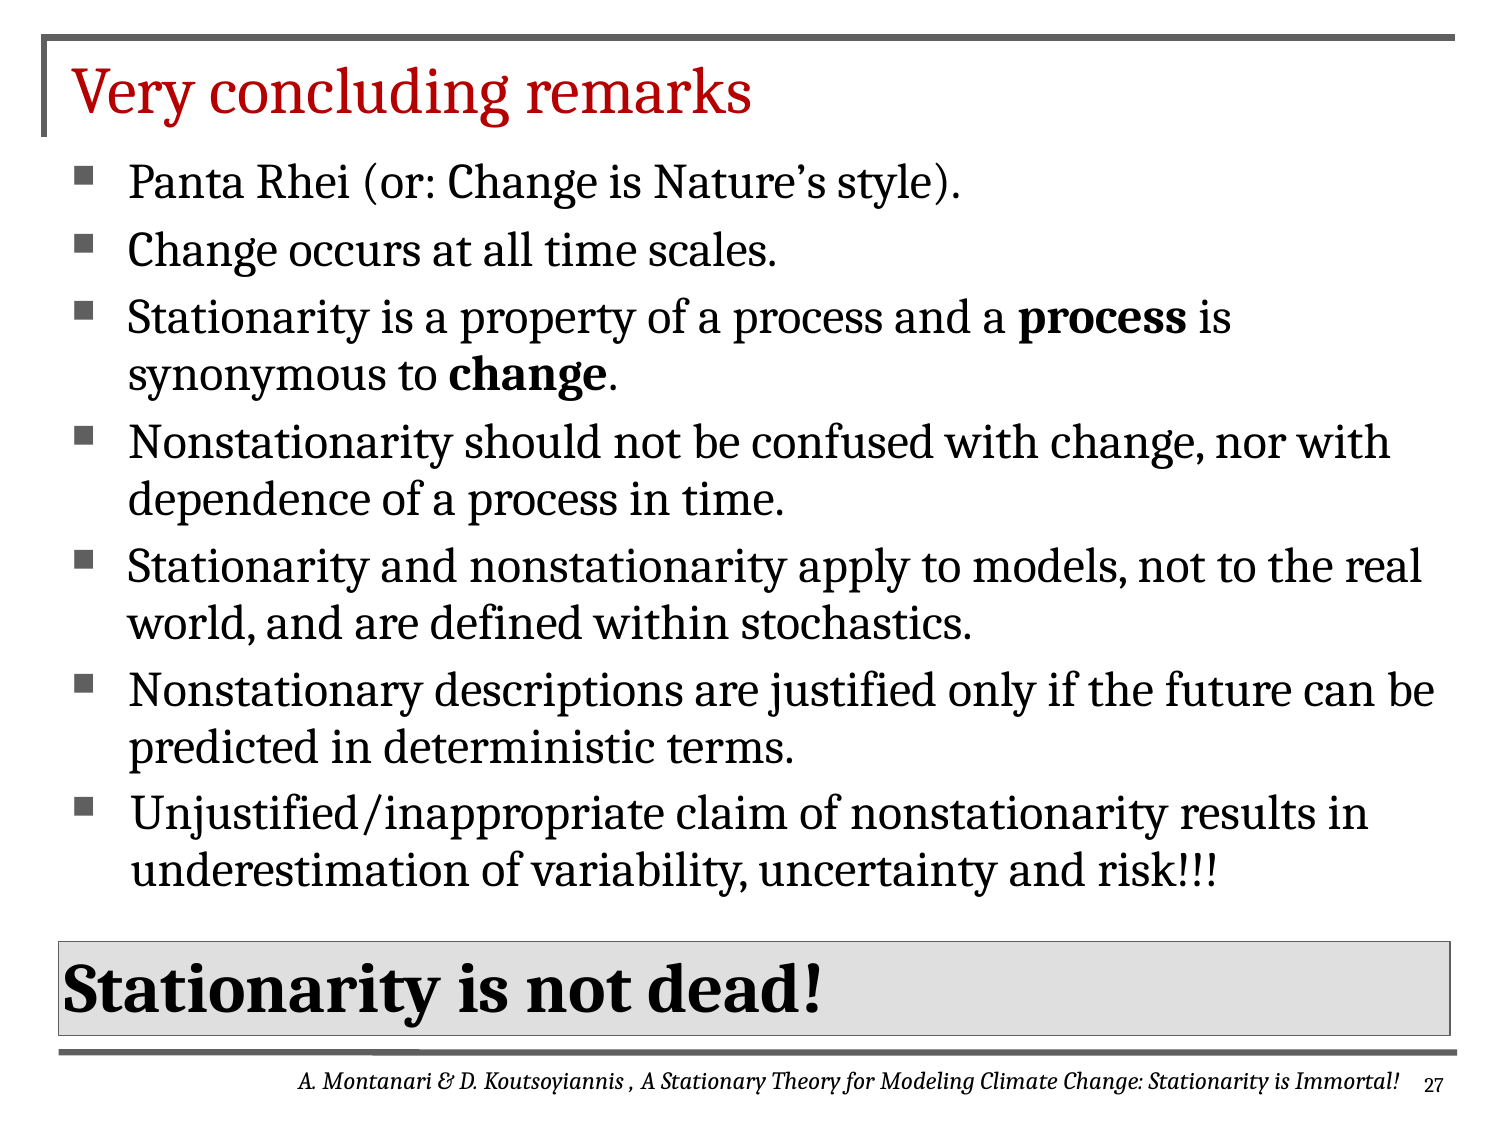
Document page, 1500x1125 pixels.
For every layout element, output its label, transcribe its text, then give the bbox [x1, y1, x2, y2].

footer A. Montanari & D. Koutsoyiannis , A Stationary Theory for Modeling Climate Change: Stationarity is Immortal! [154, 1047, 1416, 1103]
text_box Stationarity is not dead! [58, 941, 1450, 1036]
list Panta Rhei (or: Change is Nature’s style). Change occurs at all time scales. Stationarity is a property of a process and a process is synonymous to change. Nonstationarity should not be confused with change, nor with dependence of a process in time. Stationarity and nonstationarity apply to models, not to the real world, and are defined within stochastics. Nonstationary descriptions are justified only if the future can be predicted in deterministic terms. Unjustified/inappropriate claim of nonstationarity results in underestimation of variability, uncertainty and risk!!! [56, 145, 1455, 930]
slide_number 27 [1385, 1064, 1459, 1105]
title Very concluding remarks [56, 45, 1455, 145]
